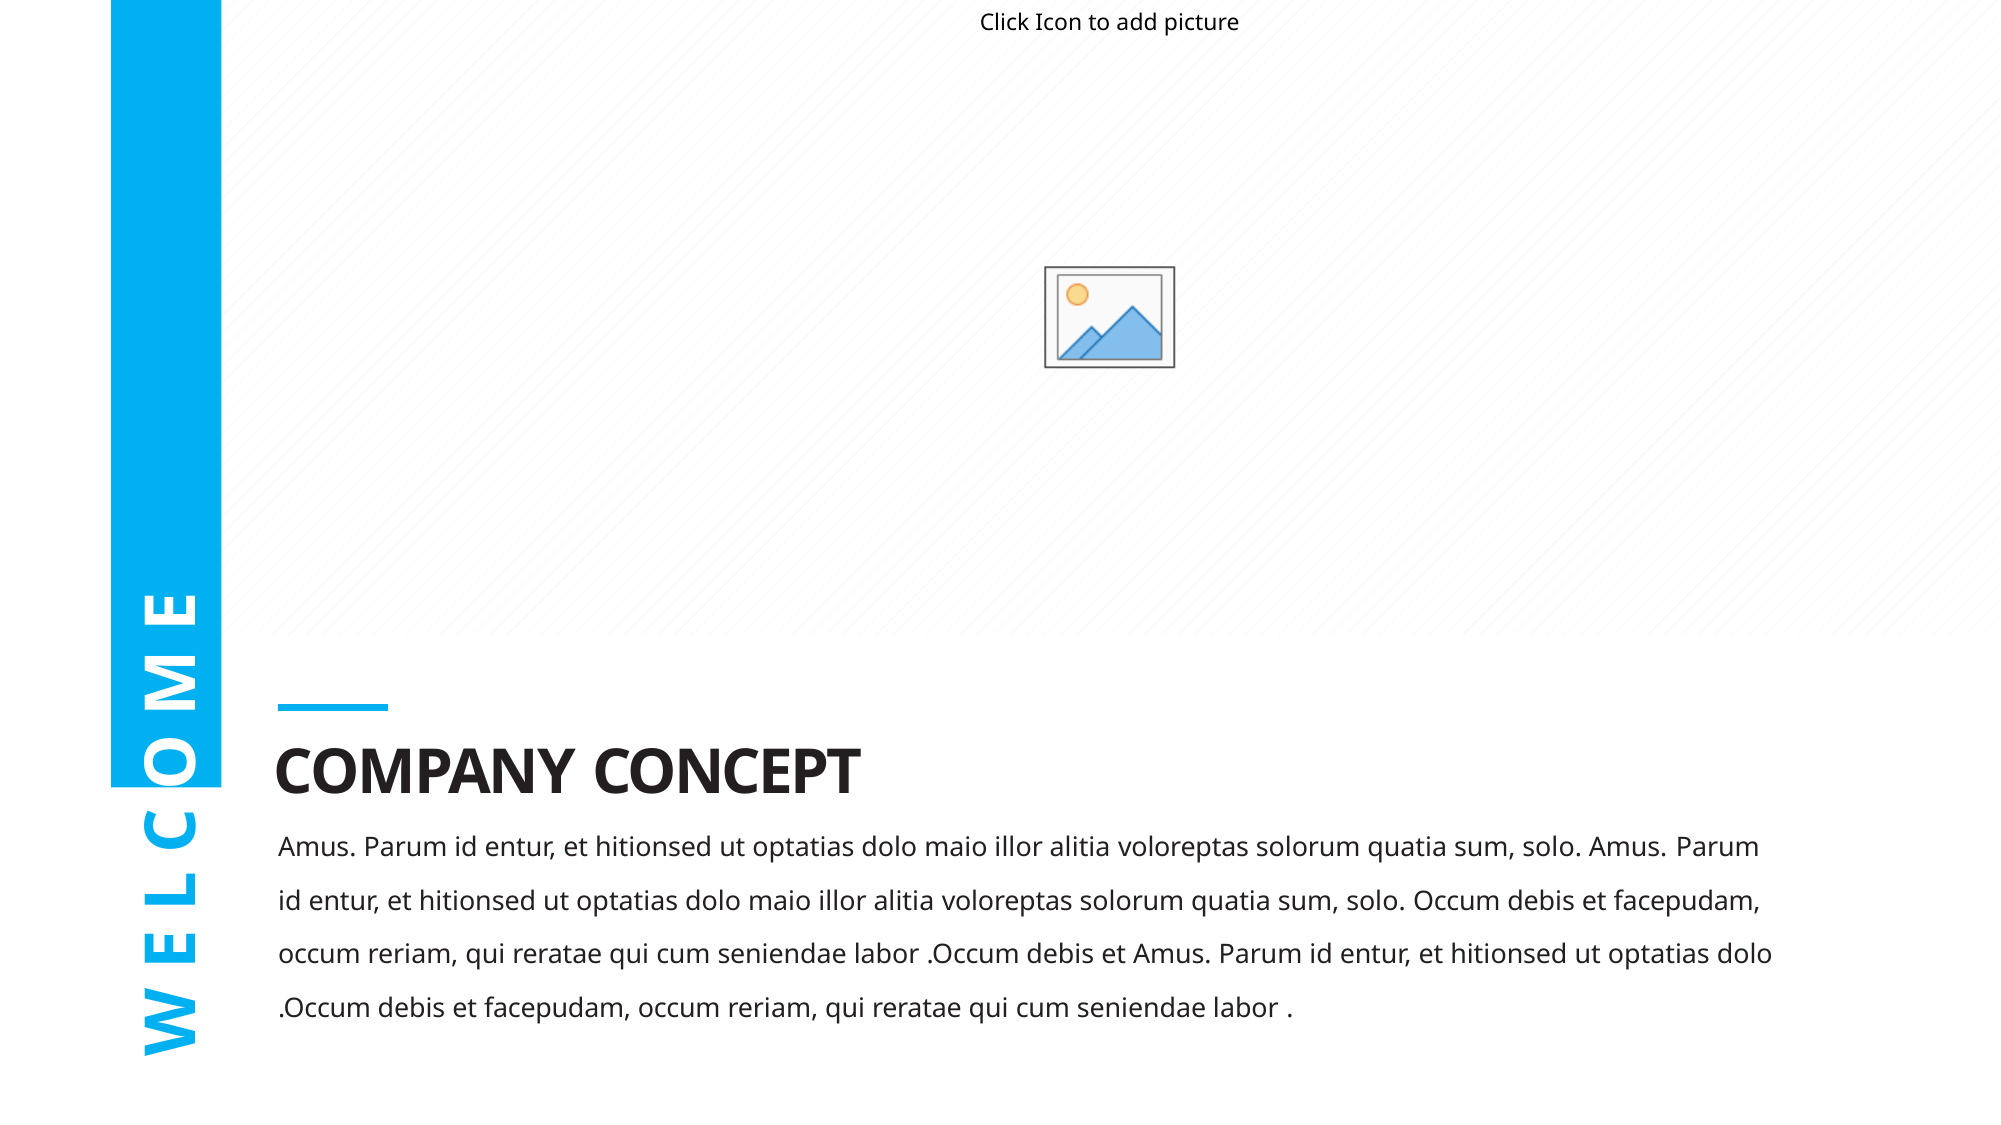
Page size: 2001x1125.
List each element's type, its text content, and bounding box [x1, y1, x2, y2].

text_box [111, 0, 222, 788]
text_box COMPANY CONCEPT [270, 727, 1038, 806]
text_box Amus. Parum id entur, et hitionsed ut optatias dolo maio illor alitia voloreptas solorum quatia sum, solo. Amus. Parum id entur, et hitionsed ut optatias dolo maio illor alitia voloreptas solorum quatia sum, solo. Occum debis et facepudam, occum reriam, qui reratae qui cum seniendae labor .Occum debis et Amus. Parum id entur, et hitionsed ut optatias dolo .Occum debis et facepudam, occum reriam, qui reratae qui cum seniendae labor . [274, 826, 1847, 1024]
picture [222, 0, 2000, 636]
text_box W E L C O M E [125, 562, 211, 1060]
